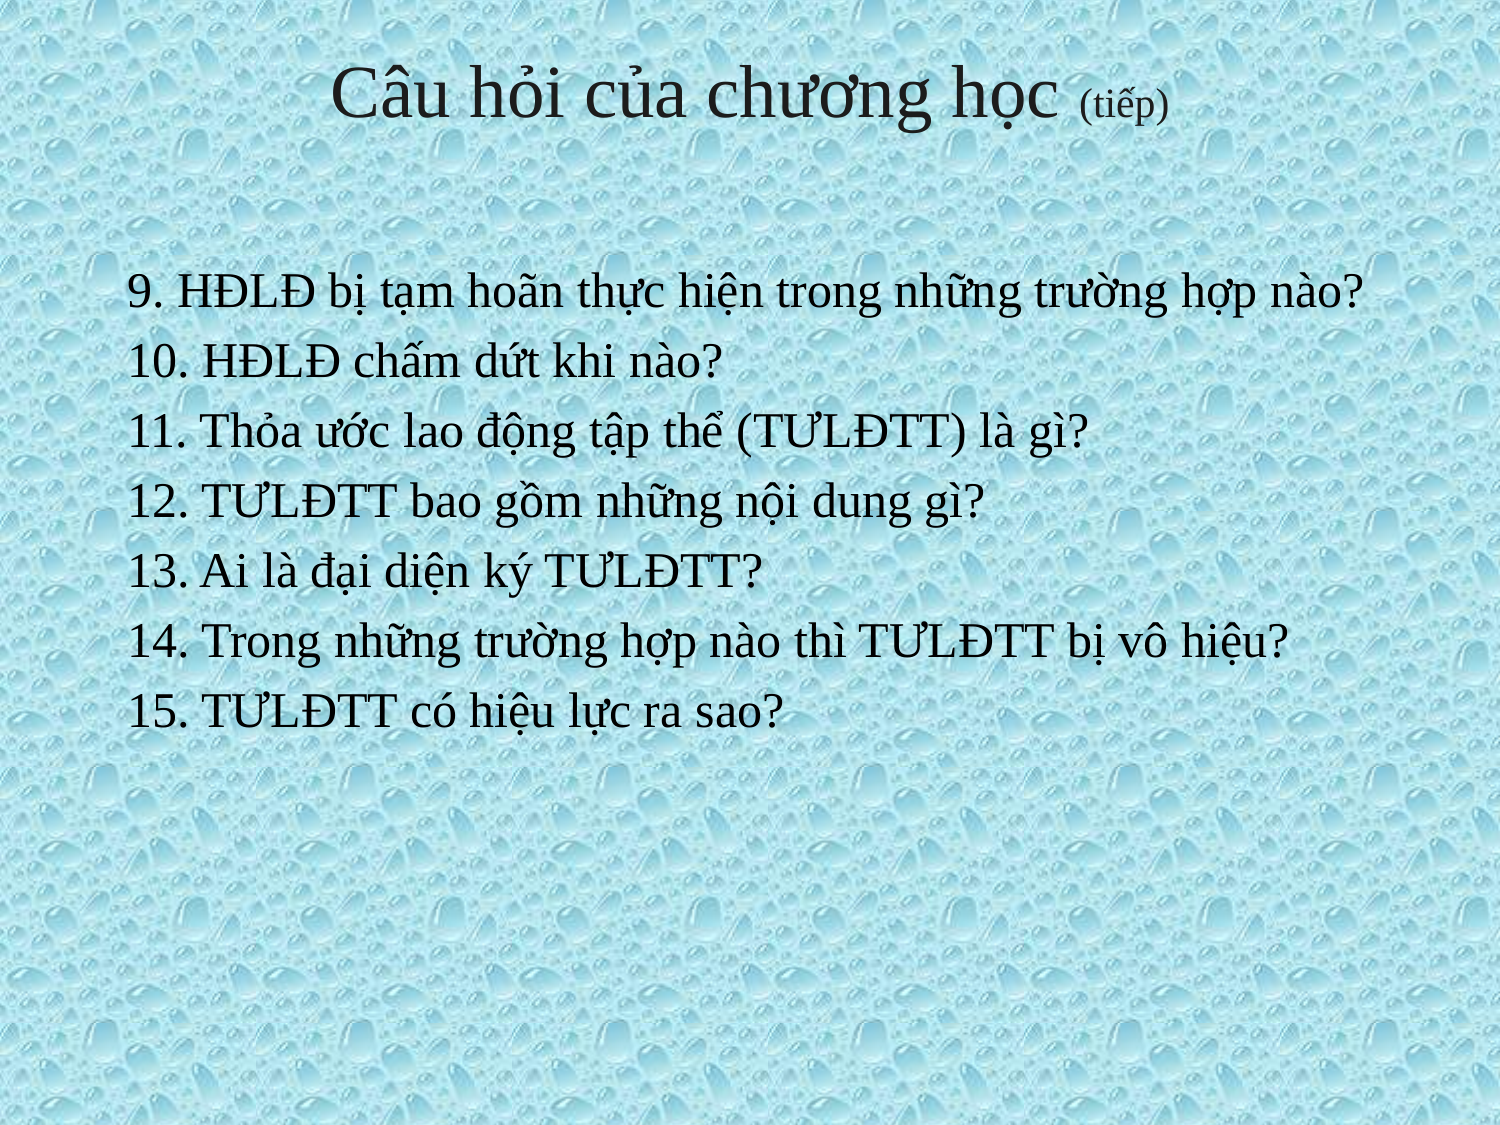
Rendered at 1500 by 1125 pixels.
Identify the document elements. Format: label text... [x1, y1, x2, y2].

subtitle 9. HĐLĐ bị tạm hoãn thực hiện trong những trường hợp nào? 10. HĐLĐ chấm dứt khi nào? 11. Thỏa ước lao động tập thể (TƯLĐTT) là gì? 12. TƯLĐTT bao gồm những nội dung gì? 13. Ai là đại diện ký TƯLĐTT? 14. Trong những trường hợp nào thì TƯLĐTT bị vô hiệu? 15. TƯLĐTT có hiệu lực ra sao? [112, 249, 1401, 976]
picture [0, 0, 1500, 1125]
title Câu hỏi của chương học (tiếp) [112, 0, 1388, 176]
